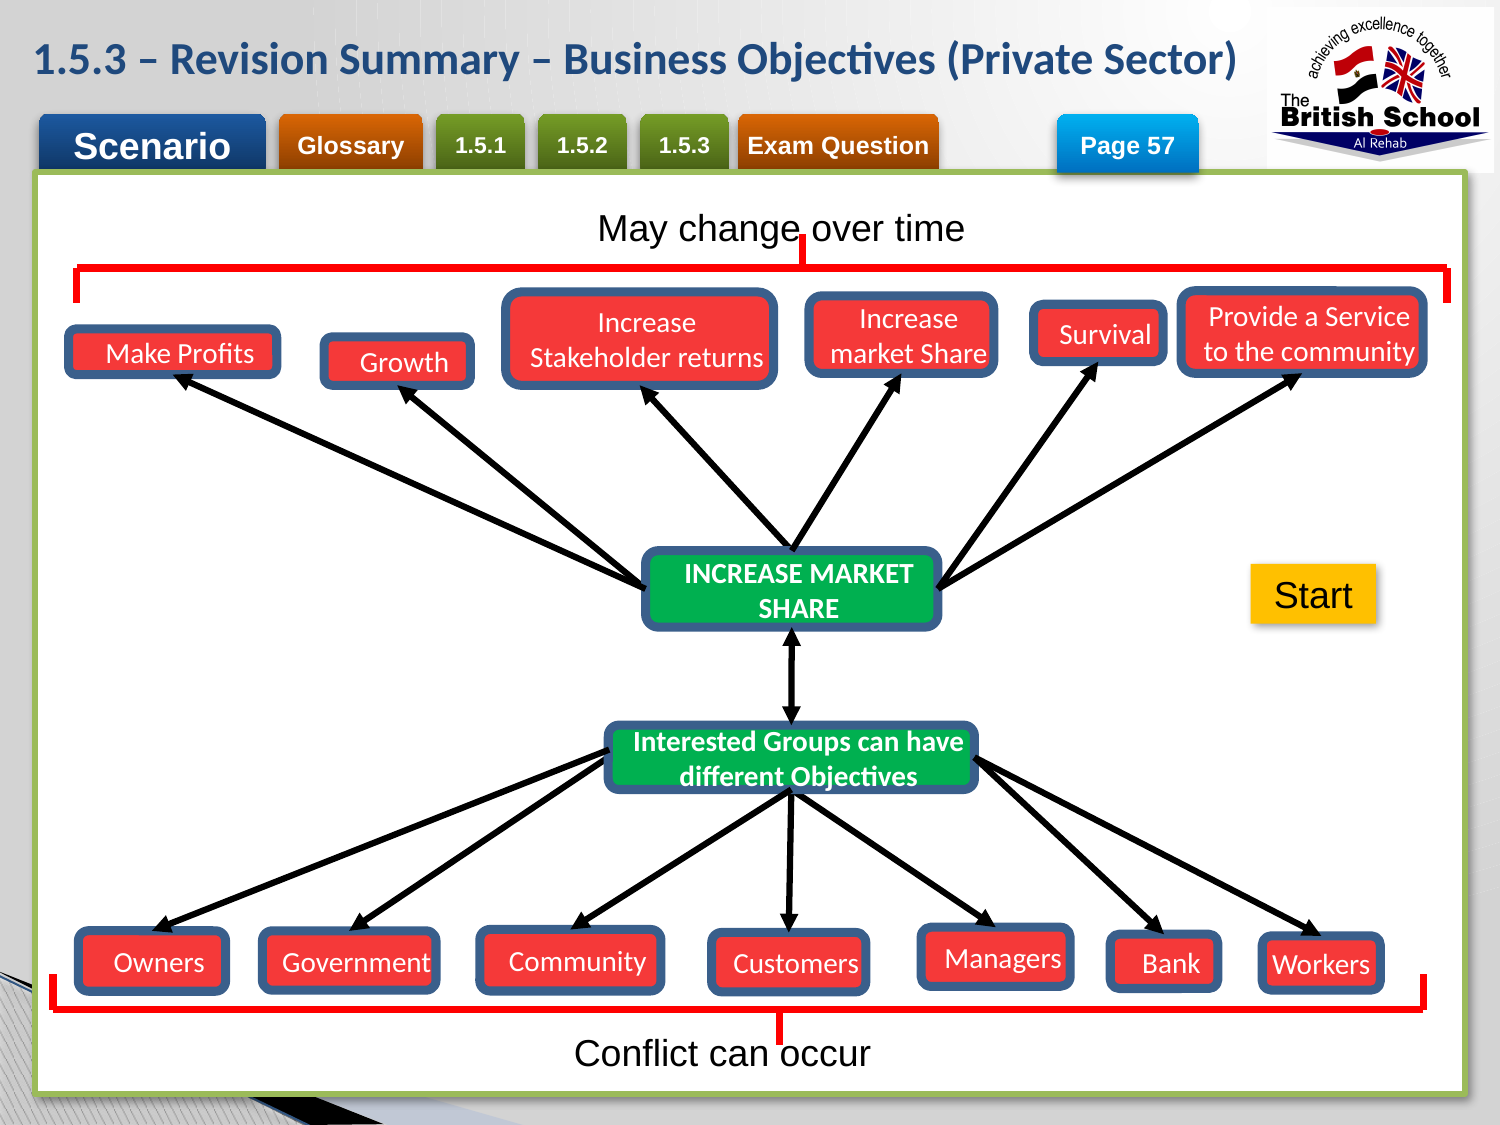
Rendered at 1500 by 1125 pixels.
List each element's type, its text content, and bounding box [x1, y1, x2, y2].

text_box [78, 749, 610, 974]
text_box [505, 316, 785, 550]
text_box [608, 550, 975, 790]
title 1.5.3 – Revision Summary – Business Objectives (Private Sector) [17, 7, 1270, 106]
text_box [52, 974, 1424, 1046]
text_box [797, 802, 967, 974]
text_box May change over time [582, 196, 999, 233]
picture [1267, 7, 1495, 173]
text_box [76, 233, 1448, 303]
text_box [479, 789, 792, 974]
text_box Conflict can occur [558, 1057, 975, 1082]
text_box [974, 757, 1218, 974]
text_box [1218, 757, 1381, 974]
text_box Page 57 [1057, 114, 1199, 173]
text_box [68, 328, 646, 590]
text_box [937, 316, 1424, 590]
picture [281, 1114, 303, 1125]
text_box Start [1250, 600, 1376, 624]
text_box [791, 316, 930, 551]
